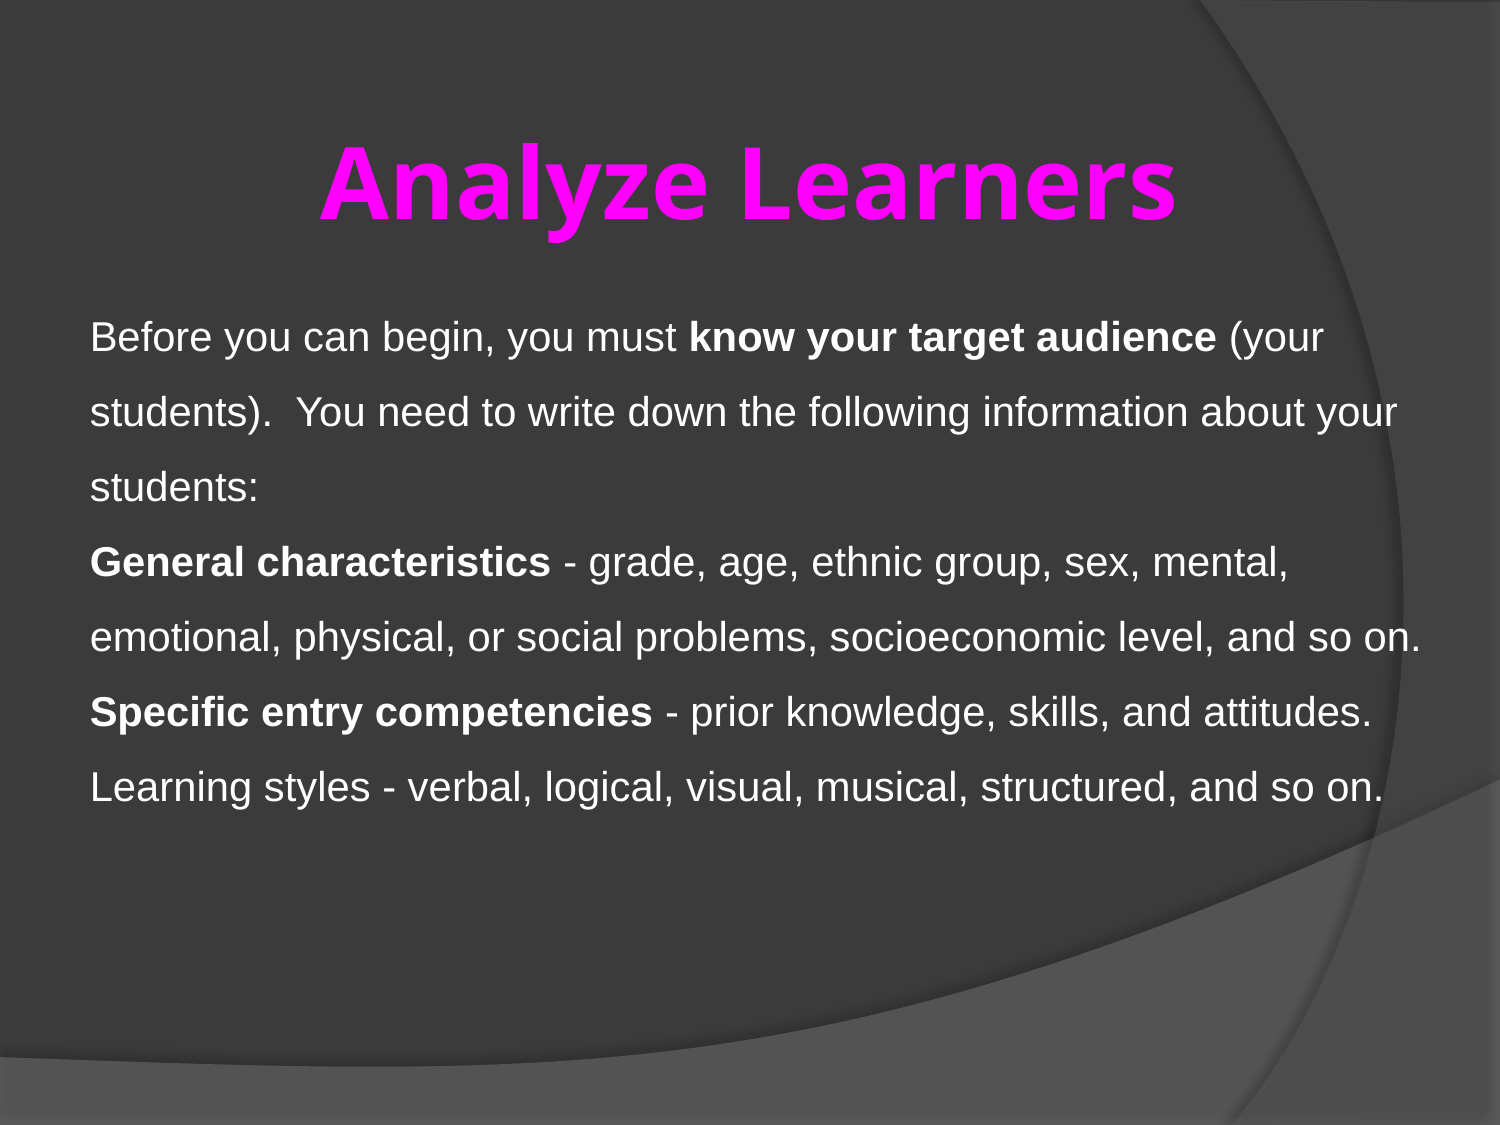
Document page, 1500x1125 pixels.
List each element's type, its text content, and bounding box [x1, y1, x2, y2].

text_box Analyze Learners Before you can begin, you must know your target audience (your students). You need to write down the following information about your students: General characteristics - grade, age, ethnic group, sex, mental, emotional, physical, or social problems, socioeconomic level, and so on. Specific entry competencies - prior knowledge, skills, and attitudes. Learning styles - verbal, logical, visual, musical, structured, and so on. [75, 112, 1450, 863]
